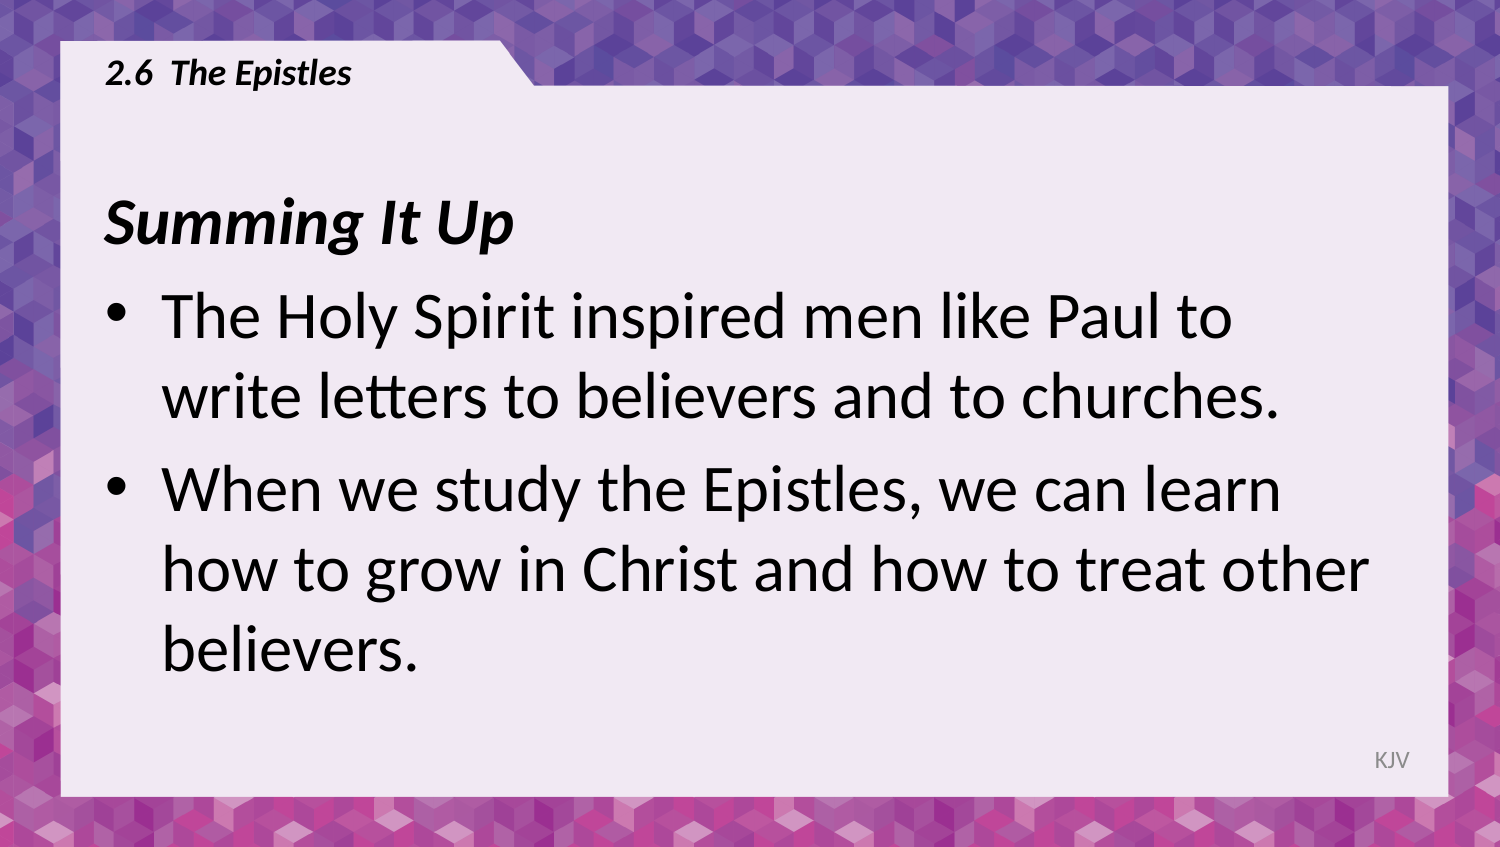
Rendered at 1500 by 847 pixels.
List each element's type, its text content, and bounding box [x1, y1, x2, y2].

list Summing It Up The Holy Spirit inspired men like Paul to write letters to believers and to churches. When we study the Epistles, we can learn how to grow in Christ and how to treat other believers. [89, 141, 1403, 722]
footer KJV [950, 736, 1425, 782]
picture [0, 0, 1500, 847]
title 2.6 The Epistles [89, 33, 1420, 108]
